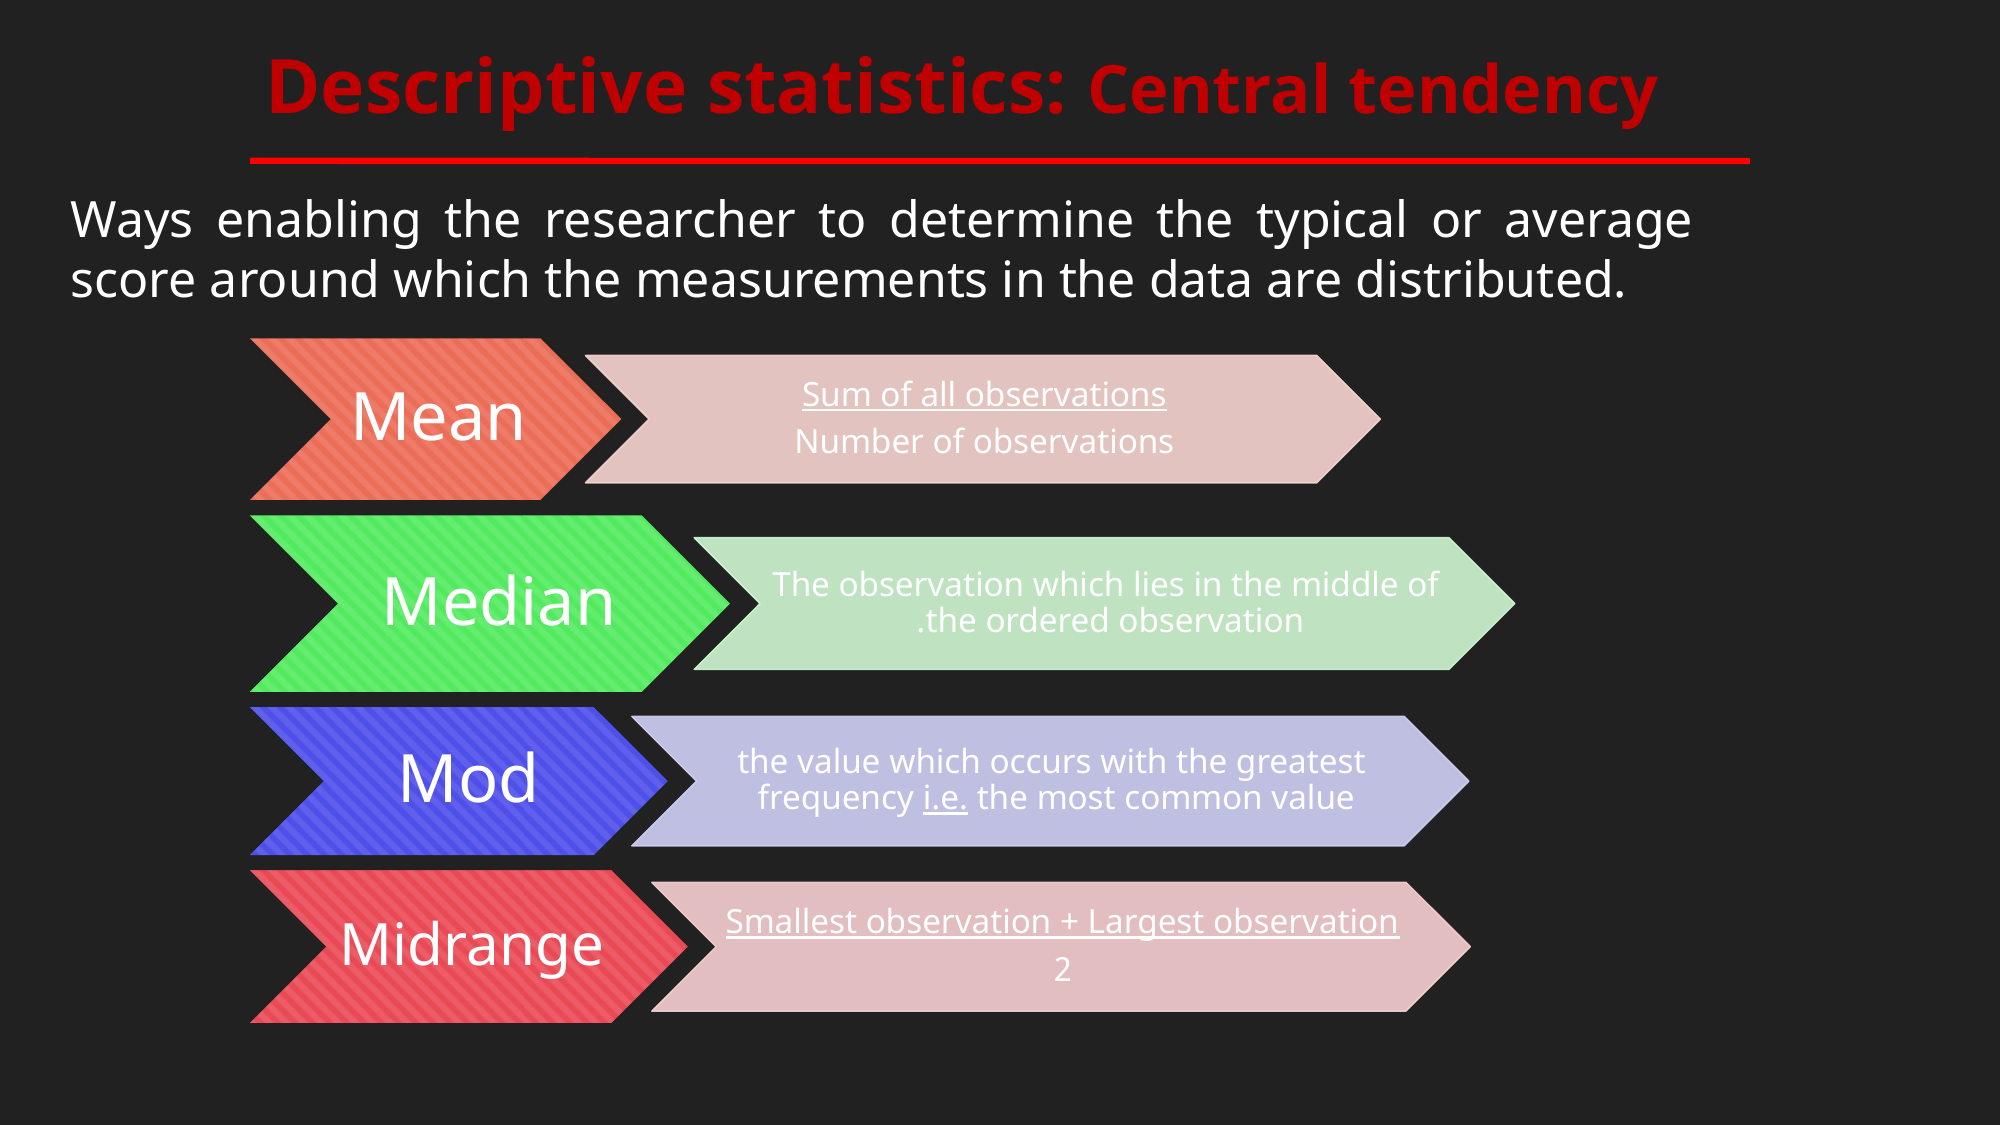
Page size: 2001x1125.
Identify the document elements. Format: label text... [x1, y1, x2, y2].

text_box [138, 337, 1627, 1024]
text_box Descriptive statistics: Central tendency [249, 30, 1709, 136]
text_box Ways enabling the researcher to determine the typical or average score around which the measurements in the data are distributed. [55, 179, 1709, 315]
